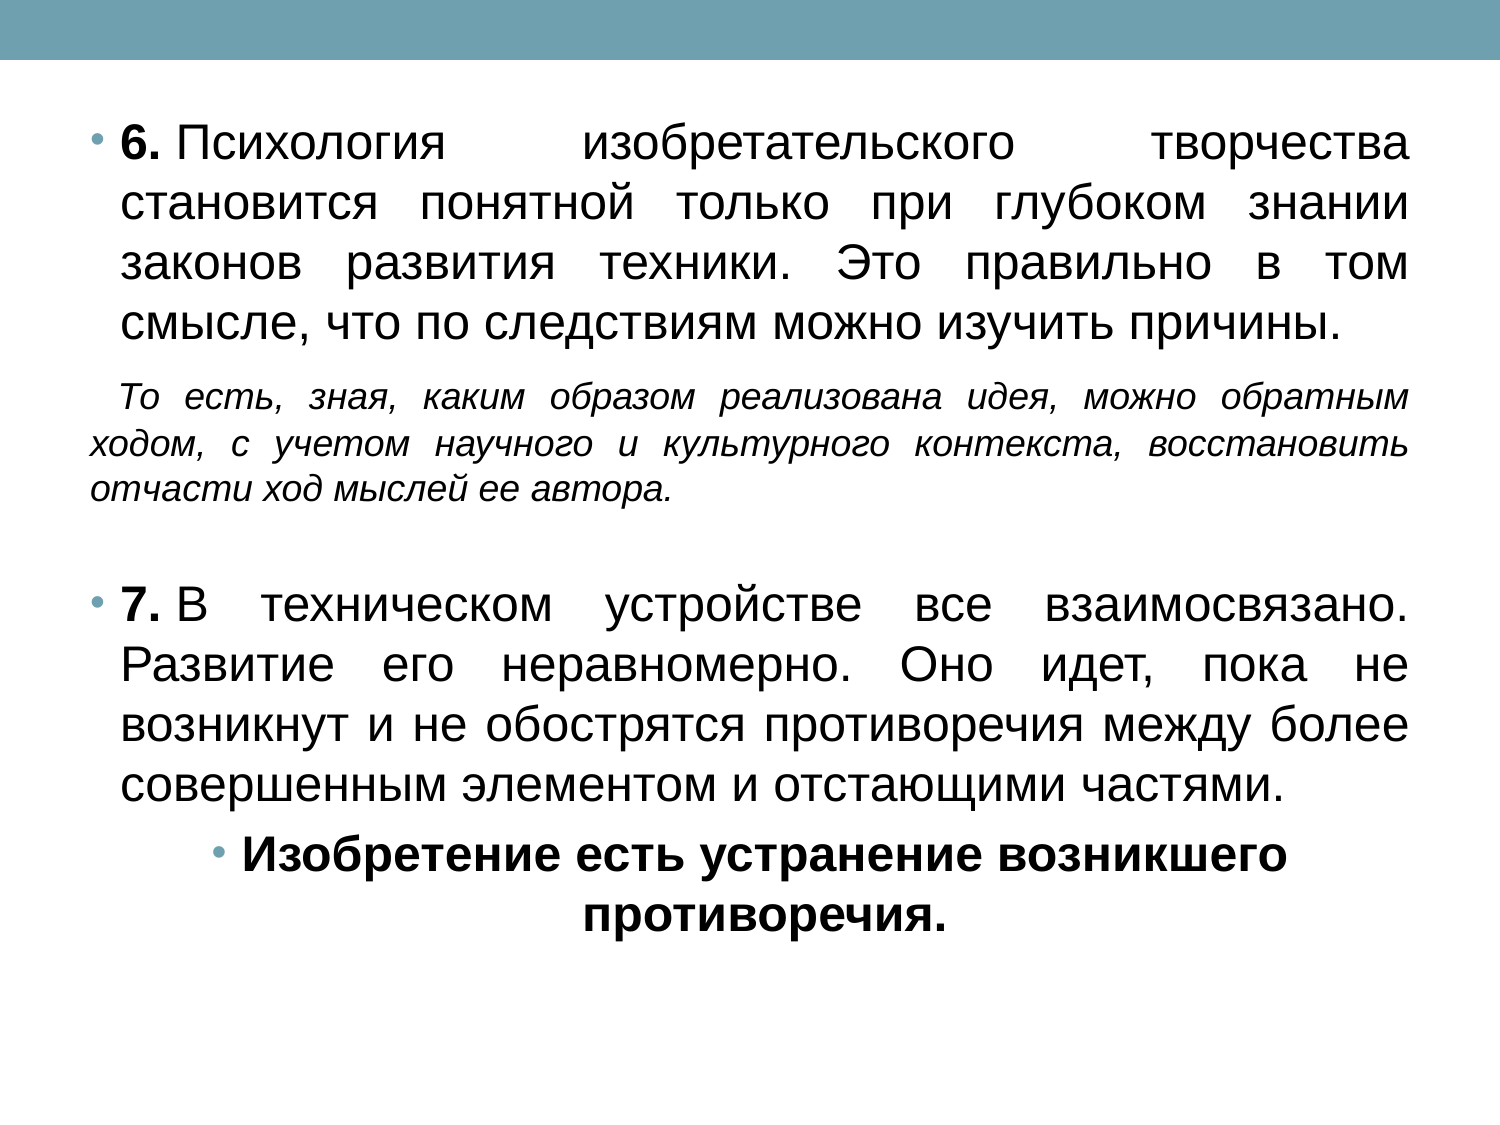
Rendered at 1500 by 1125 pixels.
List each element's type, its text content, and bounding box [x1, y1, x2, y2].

list 6. Психология изобретательского творчества становится понятной только при глубоком знании законов развития техники. Это правильно в том смысле, что по следствиям можно изучить причины. То есть, зная, каким образом реализована идея, можно обратным ходом, с учетом научного и культурного контекста, восстановить отчасти ход мыслей ее автора. 7. В техническом устройстве все взаимосвязано. Развитие его неравномерно. Оно идет, пока не возникнут и не обострятся противоречия между более совершенным элементом и отстающими частями. Изобретение есть устранение возникшего противоречия. [75, 101, 1425, 1063]
